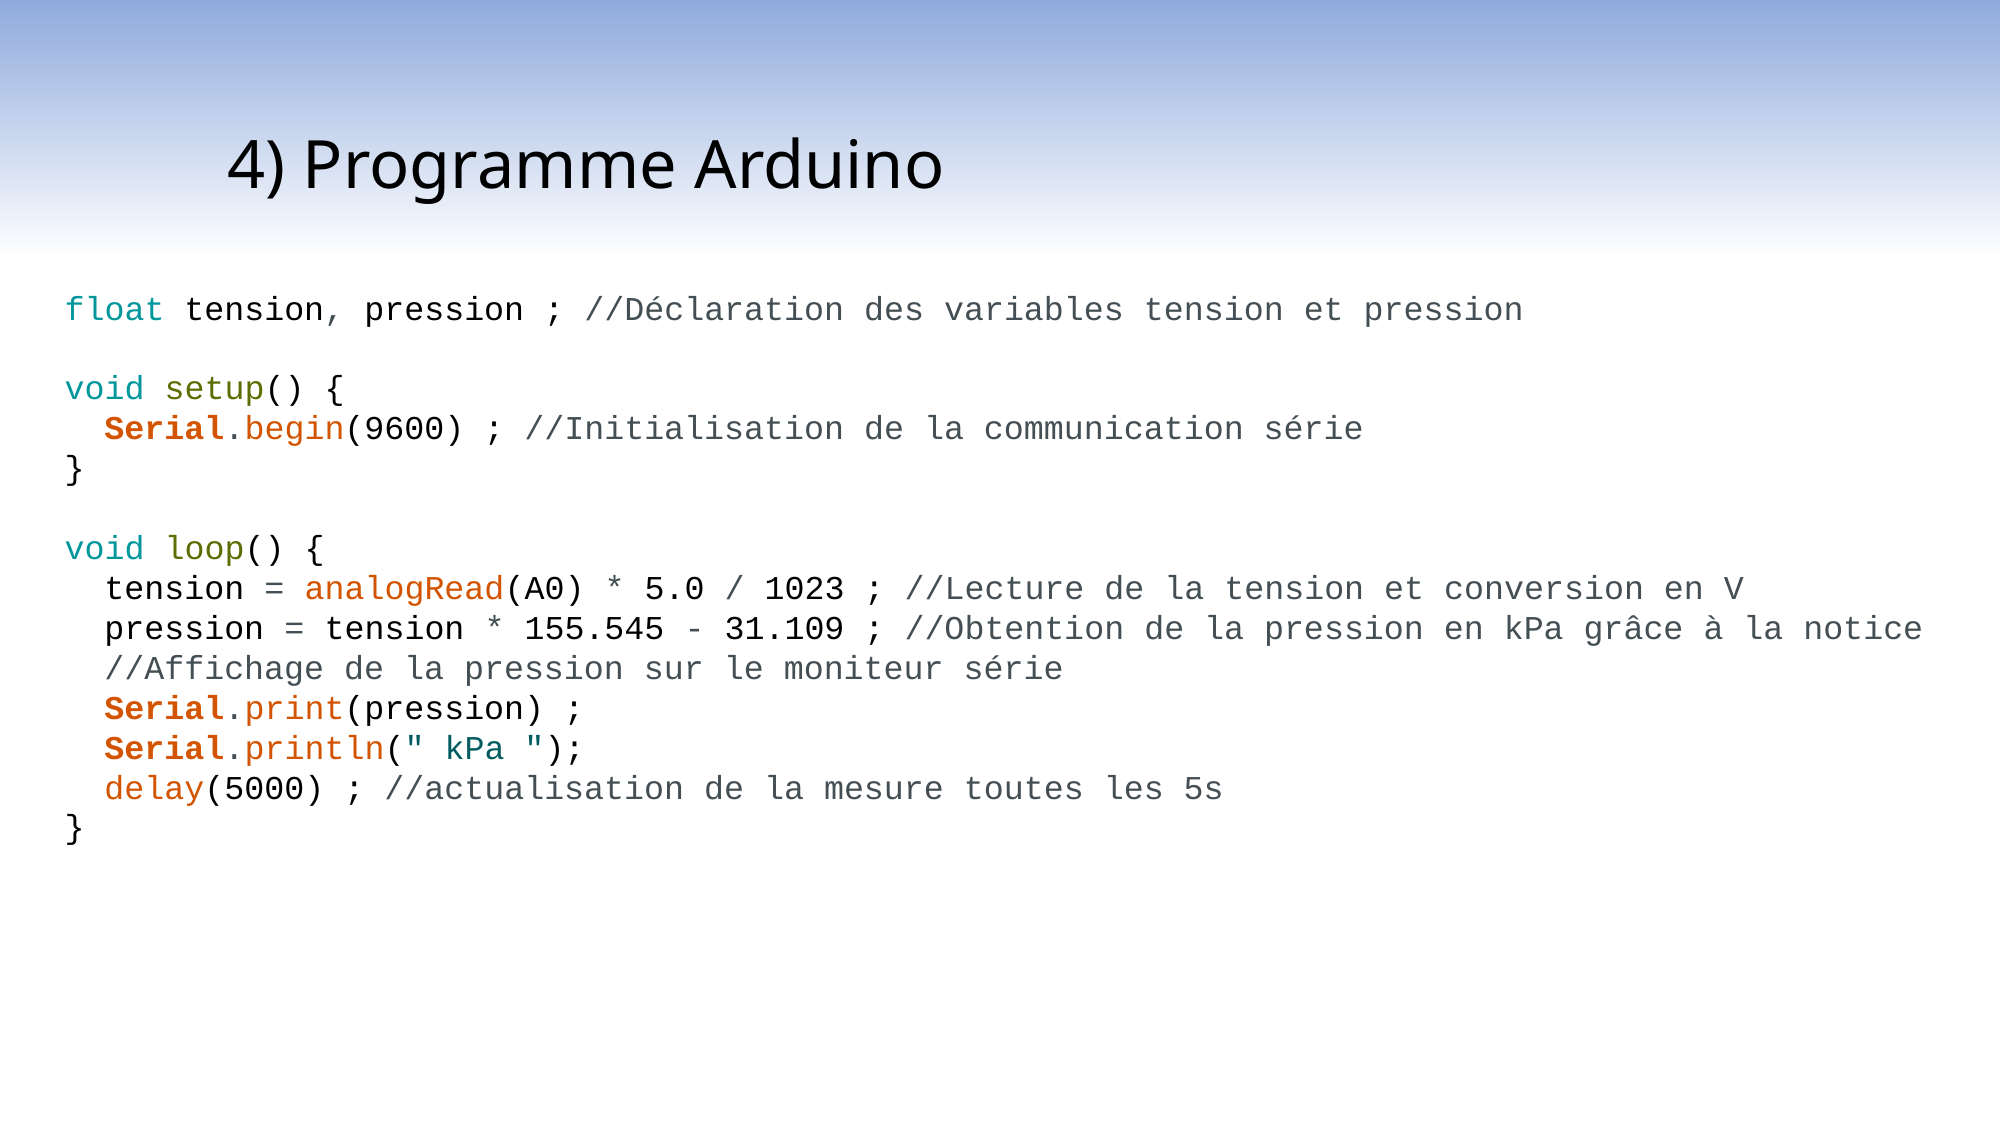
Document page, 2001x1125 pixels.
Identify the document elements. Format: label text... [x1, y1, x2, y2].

title 4) Programme Arduino [118, 58, 1844, 276]
text_box float tension, pression ; //Déclaration des variables tension et pression void setup() { Serial.begin(9600) ; //Initialisation de la communication série } void loop() { tension = analogRead(A0) * 5.0 / 1023 ; //Lecture de la tension et conversion en V pression = tension * 155.545 - 31.109 ; //Obtention de la pression en kPa grâce à la notice //Affichage de la pression sur le moniteur série Serial.print(pression) ; Serial.println(" kPa "); delay(5000) ; //actualisation de la mesure toutes les 5s } [49, 279, 1951, 846]
